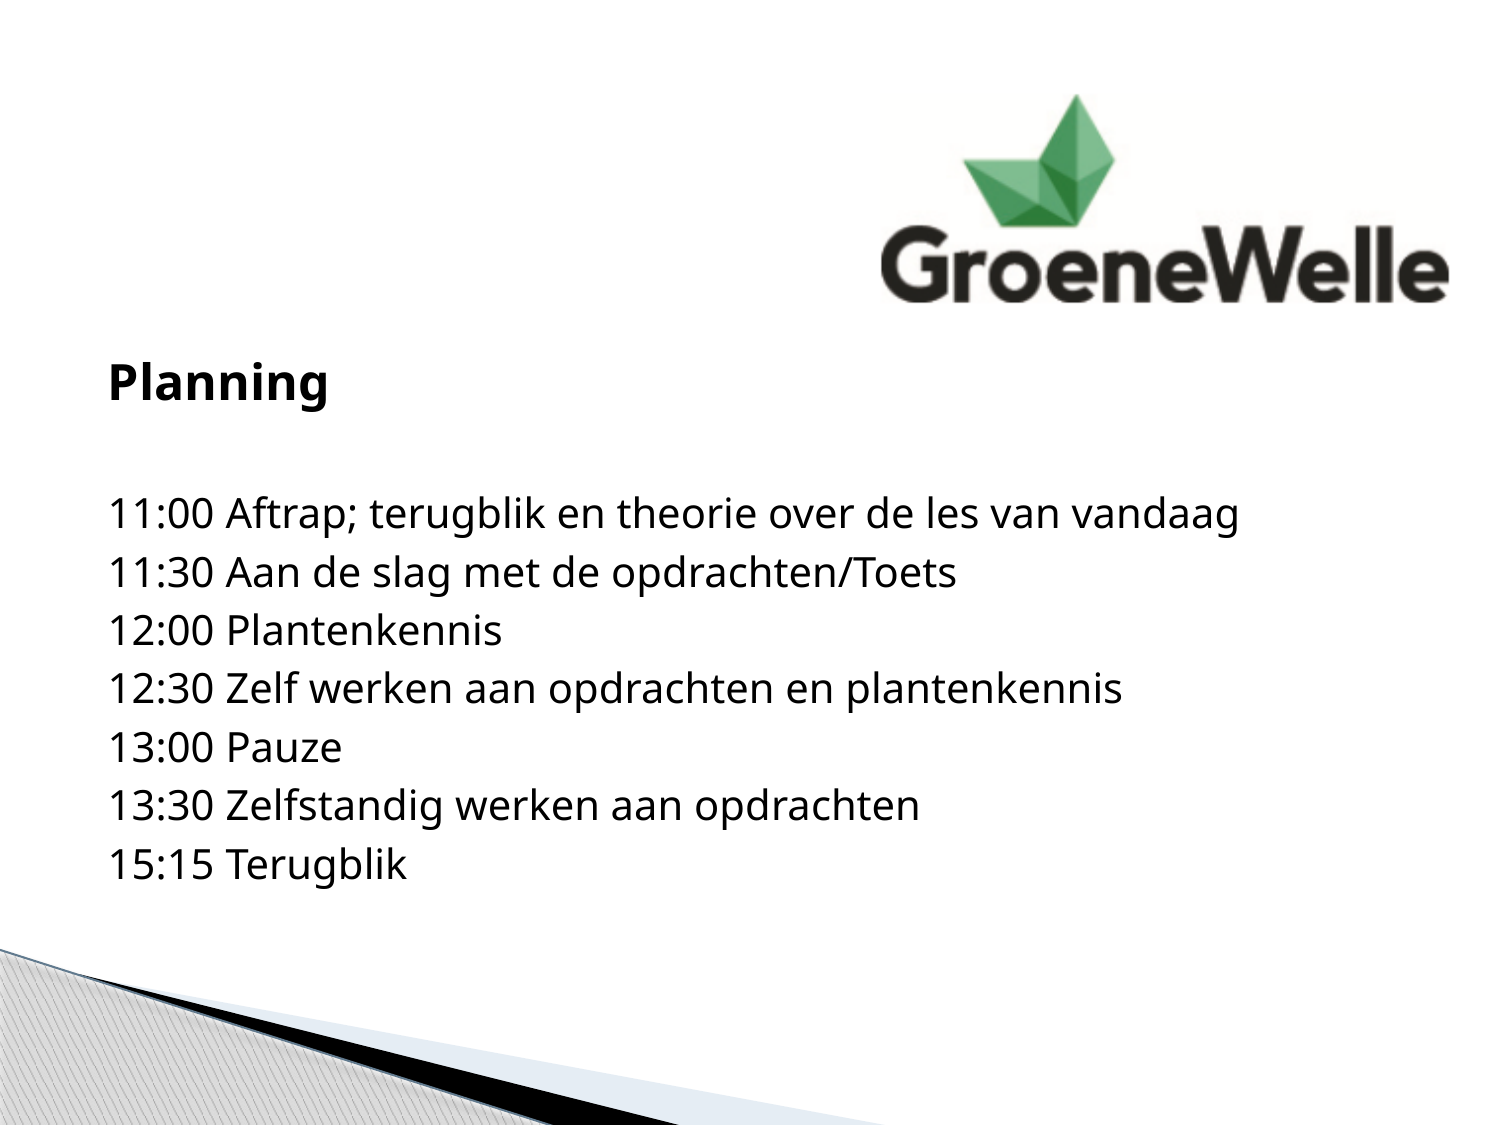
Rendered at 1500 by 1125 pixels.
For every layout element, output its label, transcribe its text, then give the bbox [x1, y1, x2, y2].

picture [867, 71, 1473, 320]
list Planning 11:00 Aftrap; terugblik en theorie over de les van vandaag 11:30 Aan de slag met de opdrachten/Toets 12:00 Plantenkennis 12:30 Zelf werken aan opdrachten en plantenkennis 13:00 Pauze 13:30 Zelfstandig werken aan opdrachten 15:15 Terugblik [75, 267, 1425, 986]
